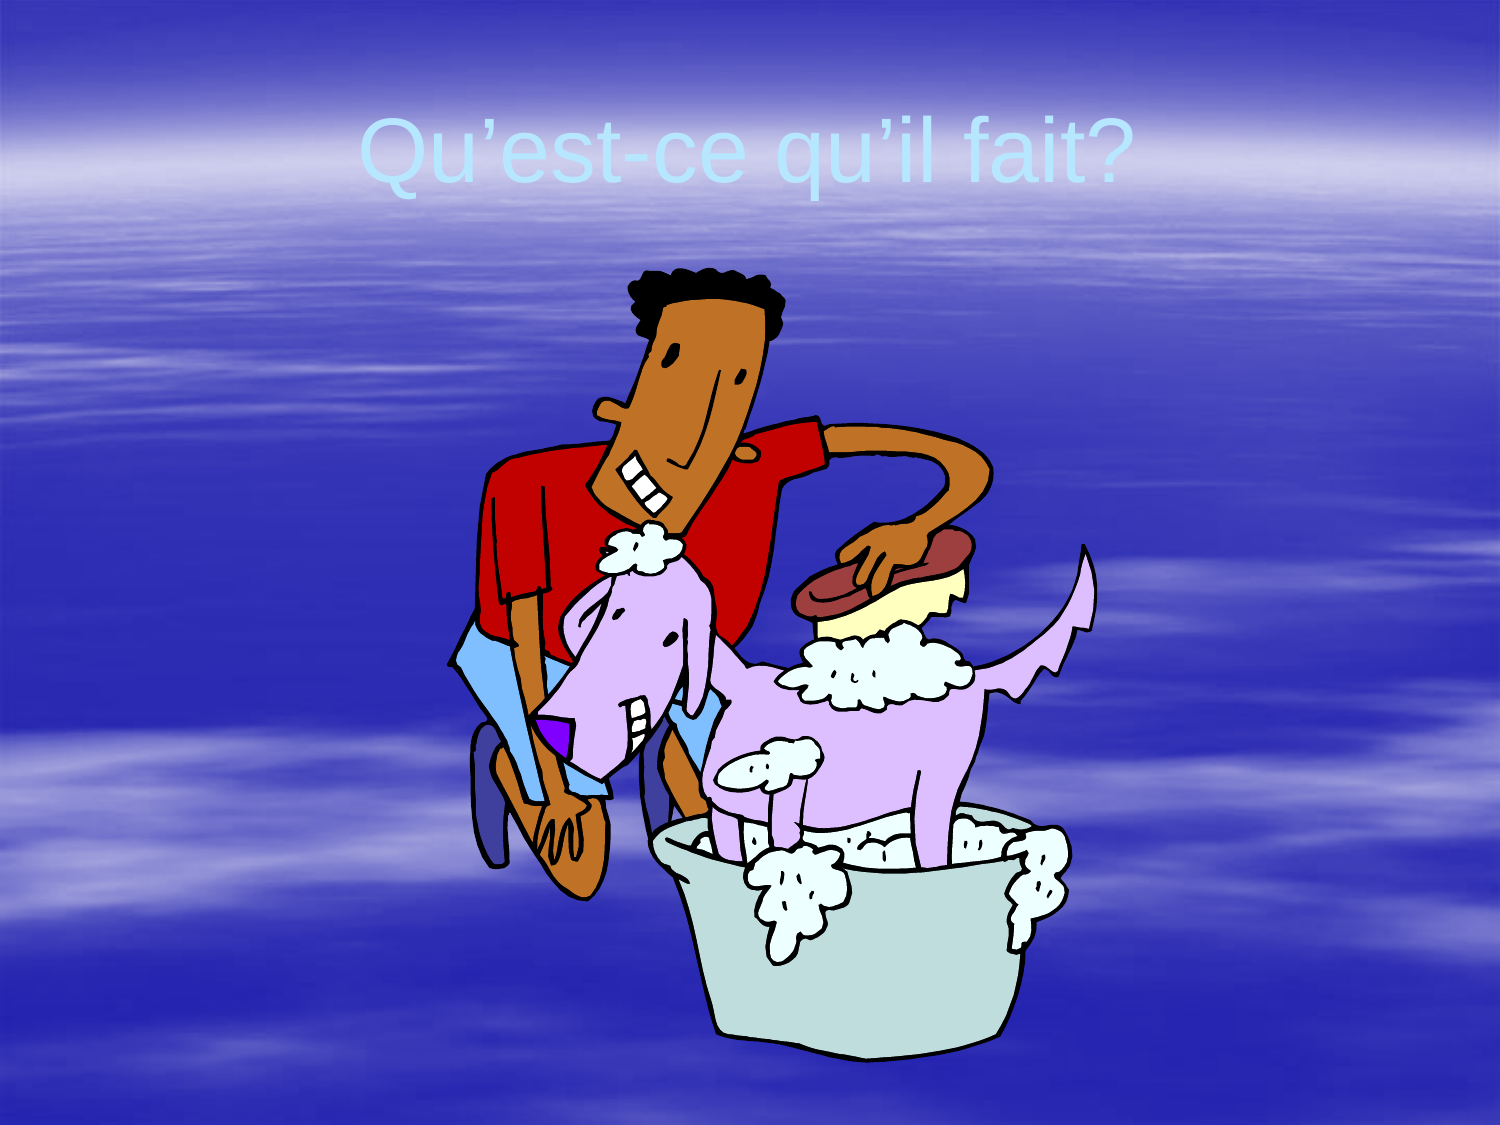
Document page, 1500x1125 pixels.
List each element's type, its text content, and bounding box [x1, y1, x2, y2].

title Qu’est-ce qu’il fait? [49, 37, 1446, 255]
picture [446, 262, 1101, 1063]
